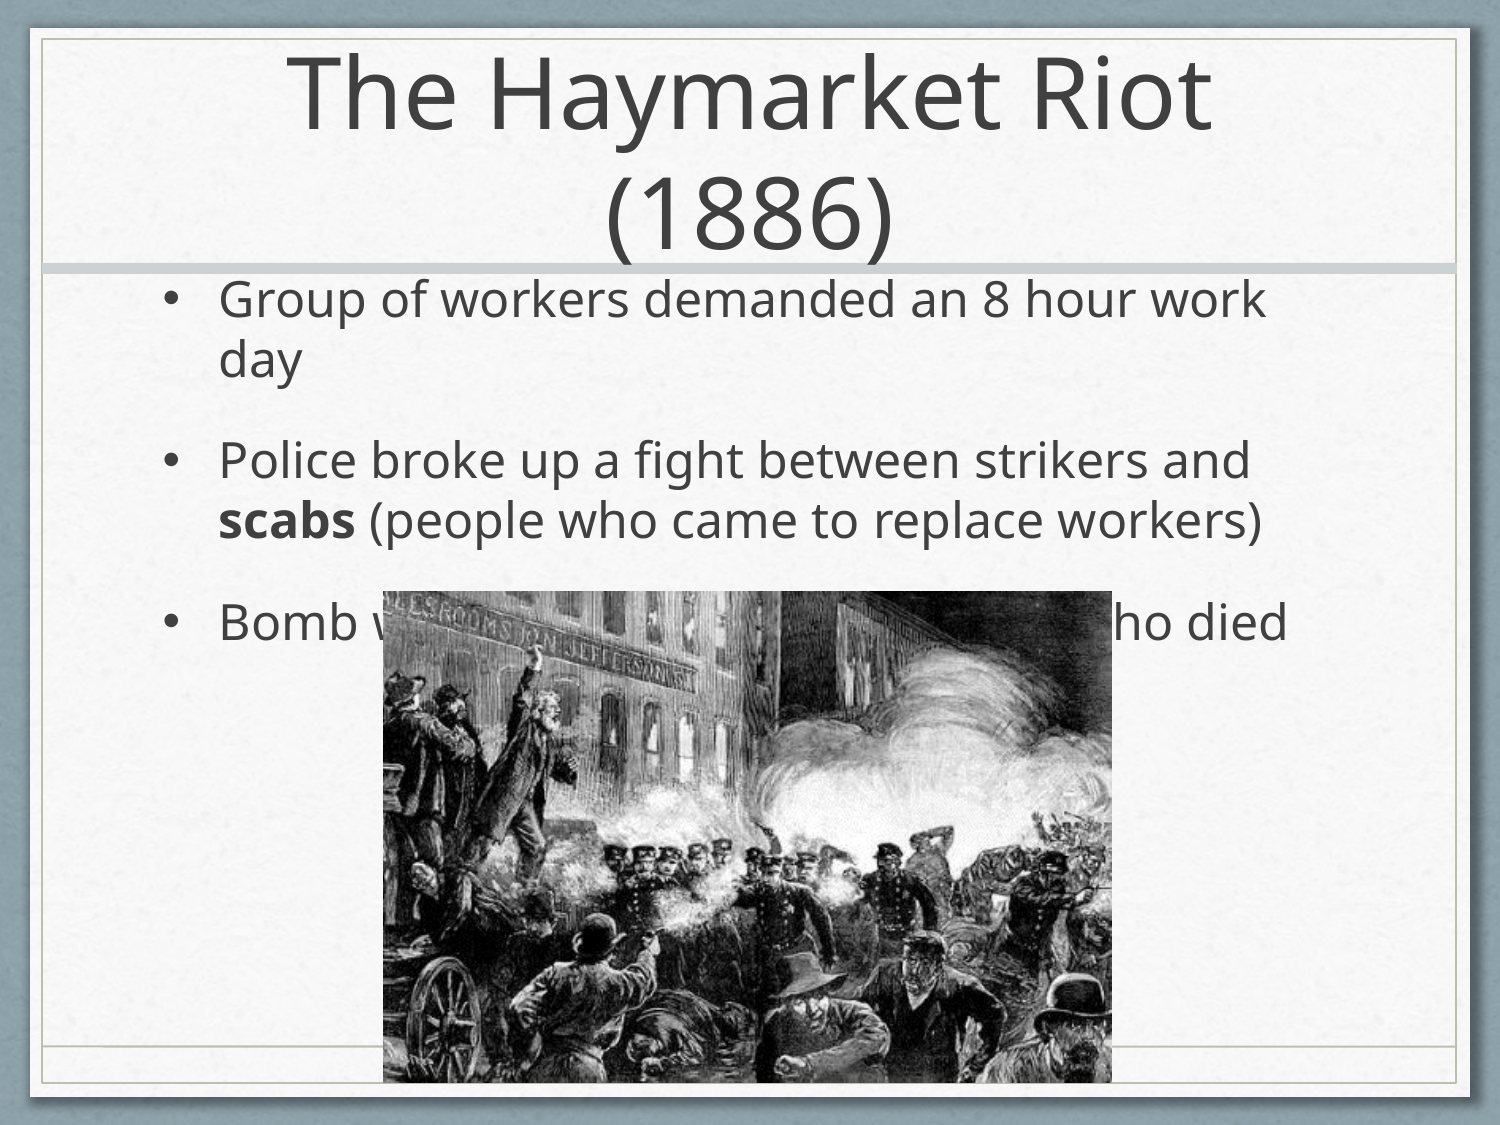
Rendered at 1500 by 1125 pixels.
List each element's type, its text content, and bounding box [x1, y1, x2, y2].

picture [30, 28, 1470, 1097]
title The Haymarket Riot (1886) [147, 40, 1353, 259]
list Group of workers demanded an 8 hour work day Police broke up a fight between strikers and scabs (people who came to replace workers) Bomb was thrown at a police officer who died [147, 259, 1353, 905]
